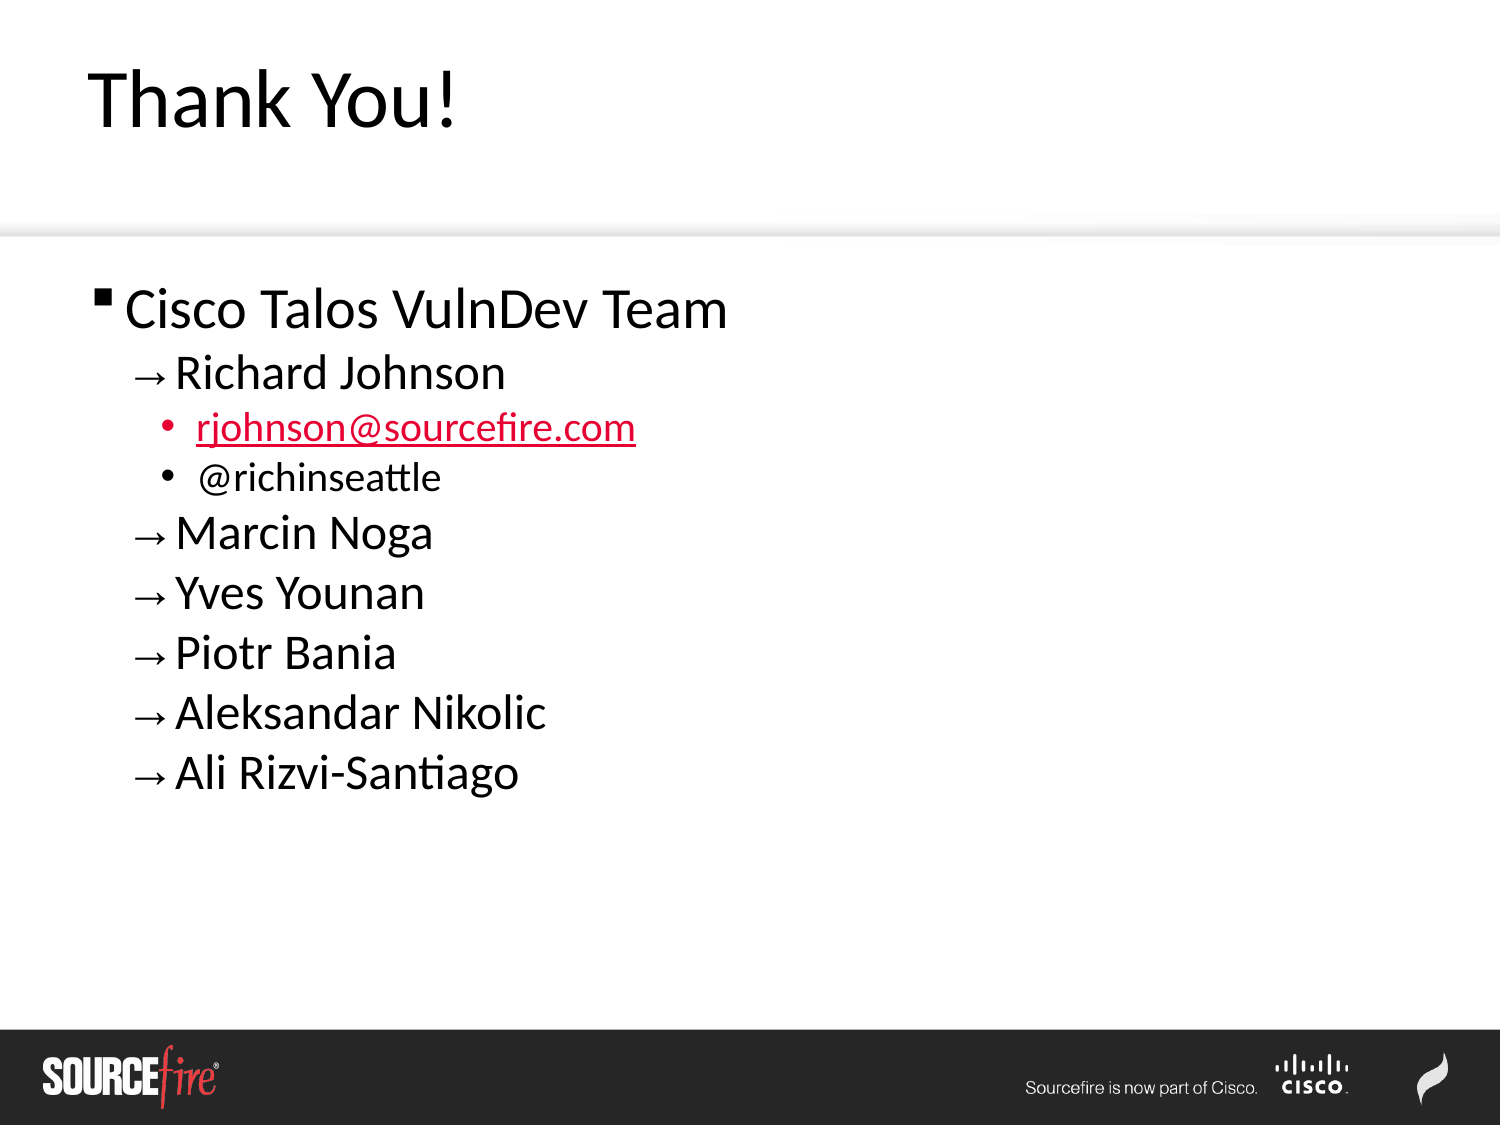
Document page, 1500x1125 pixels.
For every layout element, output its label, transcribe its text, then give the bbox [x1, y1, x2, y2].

picture [43, 1045, 219, 1109]
picture [1417, 1051, 1448, 1106]
text_box Thank You! [72, 51, 1423, 215]
picture [1026, 1054, 1348, 1097]
picture [0, 214, 1500, 246]
text_box Cisco Talos VulnDev Team Richard Johnson rjohnson@sourcefire.com @richinseattle Marcin Noga Yves Younan Piotr Bania Aleksandar Nikolic Ali Rizvi-Santiago [75, 262, 1425, 1005]
